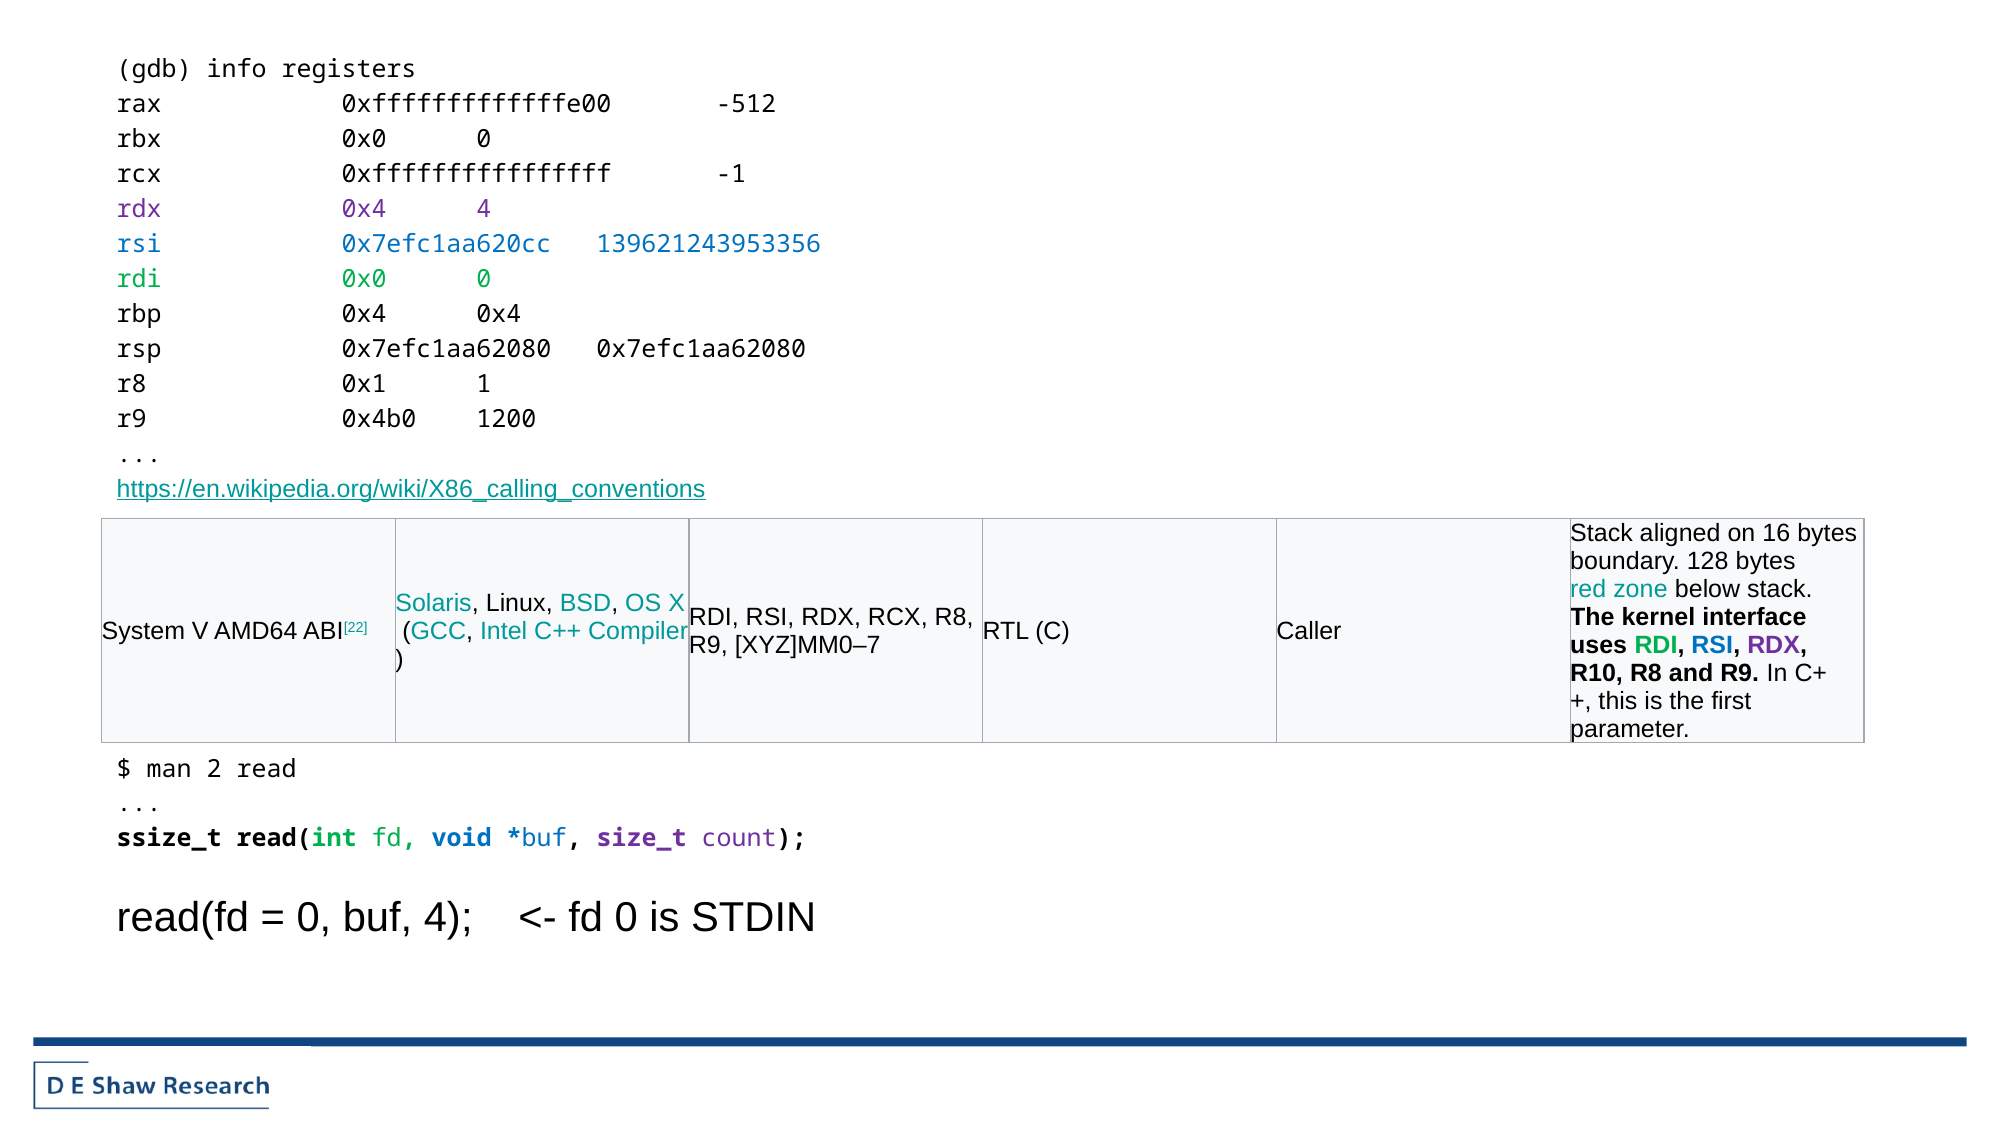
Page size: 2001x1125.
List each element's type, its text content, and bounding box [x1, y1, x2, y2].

table_header Caller [1277, 519, 1570, 742]
picture [10, 1046, 311, 1123]
table_header Solaris, Linux, BSD, OS X (GCC, Intel C++ Compiler) [396, 519, 688, 742]
table_header Stack aligned on 16 bytes boundary. 128 bytes red zone below stack. The kernel interface uses RDI, RSI, RDX, R10, R8 and R9. In C++, this is the first parameter. [1571, 519, 1863, 742]
table_header System V AMD64 ABI[22] [102, 519, 395, 742]
list (gdb) info registers rax 0xfffffffffffffe00 -512 rbx 0x0 0 rcx 0xffffffffffffffff -1 rdx 0x4 4 rsi 0x7efc1aa620cc 139621243953356 rdi 0x0 0 rbp 0x4 0x4 rsp 0x7efc1aa62080 0x7efc1aa62080 r8 0x1 1 r9 0x4b0 1200 ... https://en.wikipedia.org/wiki/X86_calling_conventions $ man 2 read ... ssize_t read(int fd, void *buf, size_t count); read(fd = 0, buf, 4); <- fd 0 is STDIN [101, 45, 1902, 788]
table_header RDI, RSI, RDX, RCX, R8, R9, [XYZ]MM0–7 [690, 519, 982, 742]
table_header RTL (C) [983, 519, 1276, 742]
